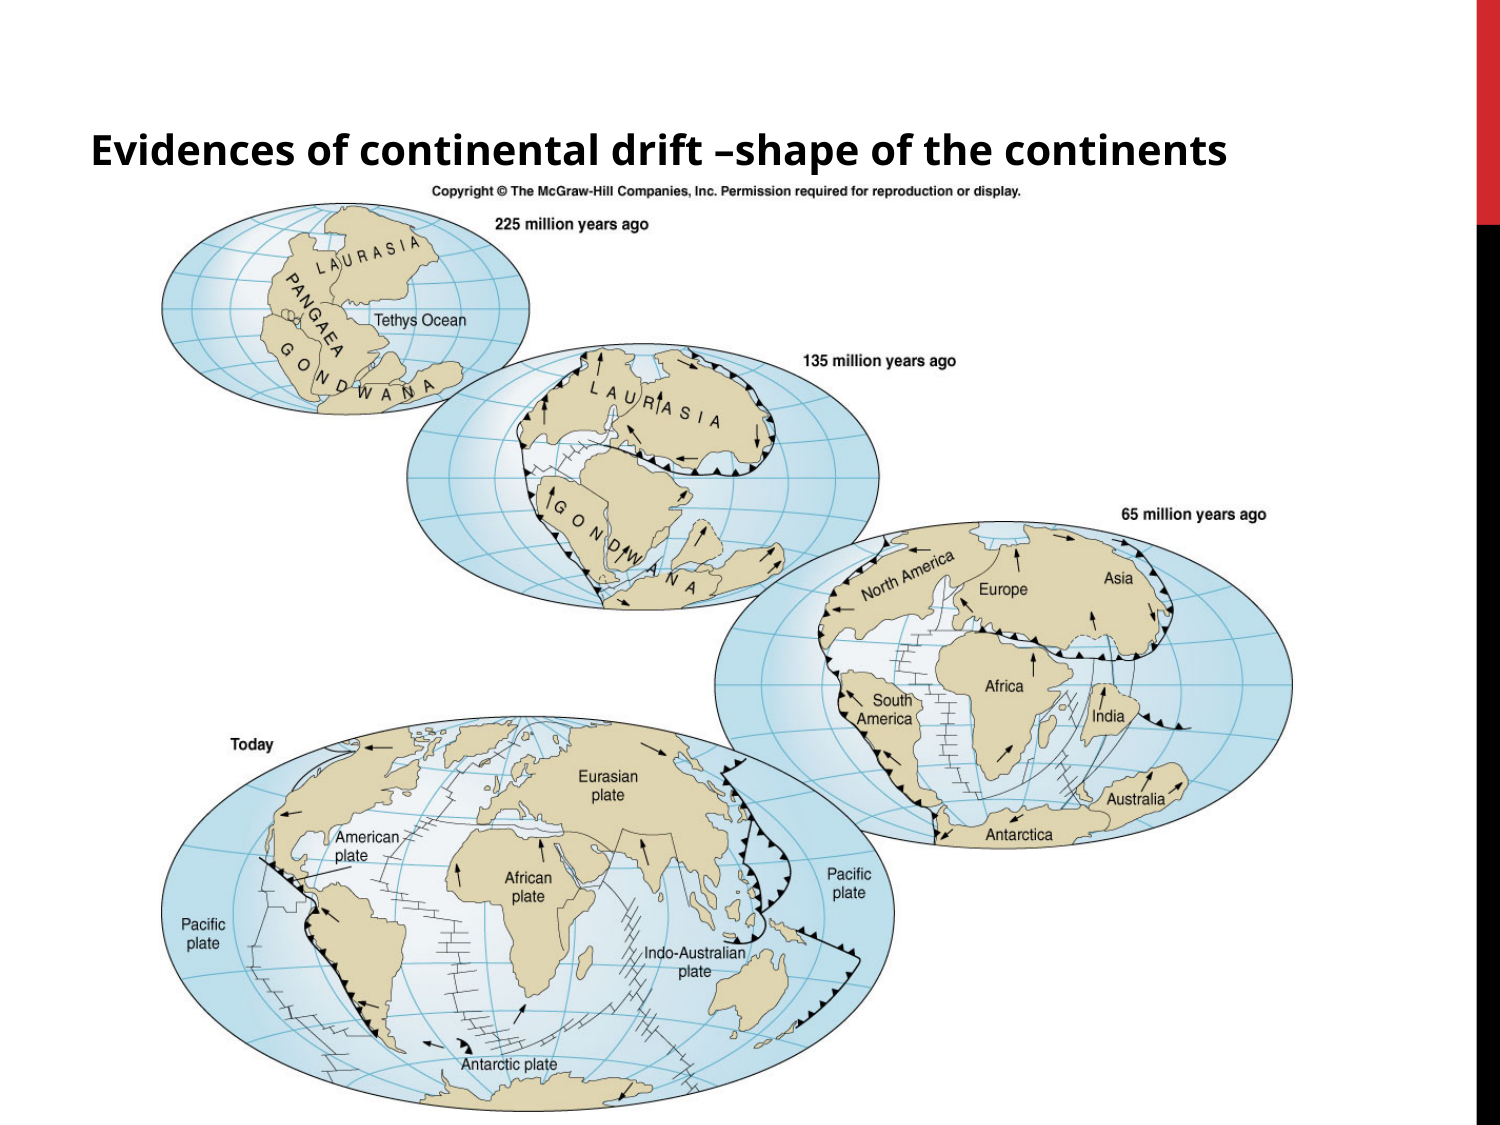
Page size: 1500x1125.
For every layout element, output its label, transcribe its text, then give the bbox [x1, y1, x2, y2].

picture [158, 183, 1295, 1114]
list Evidences of continental drift –shape of the continents [75, 113, 1325, 1005]
